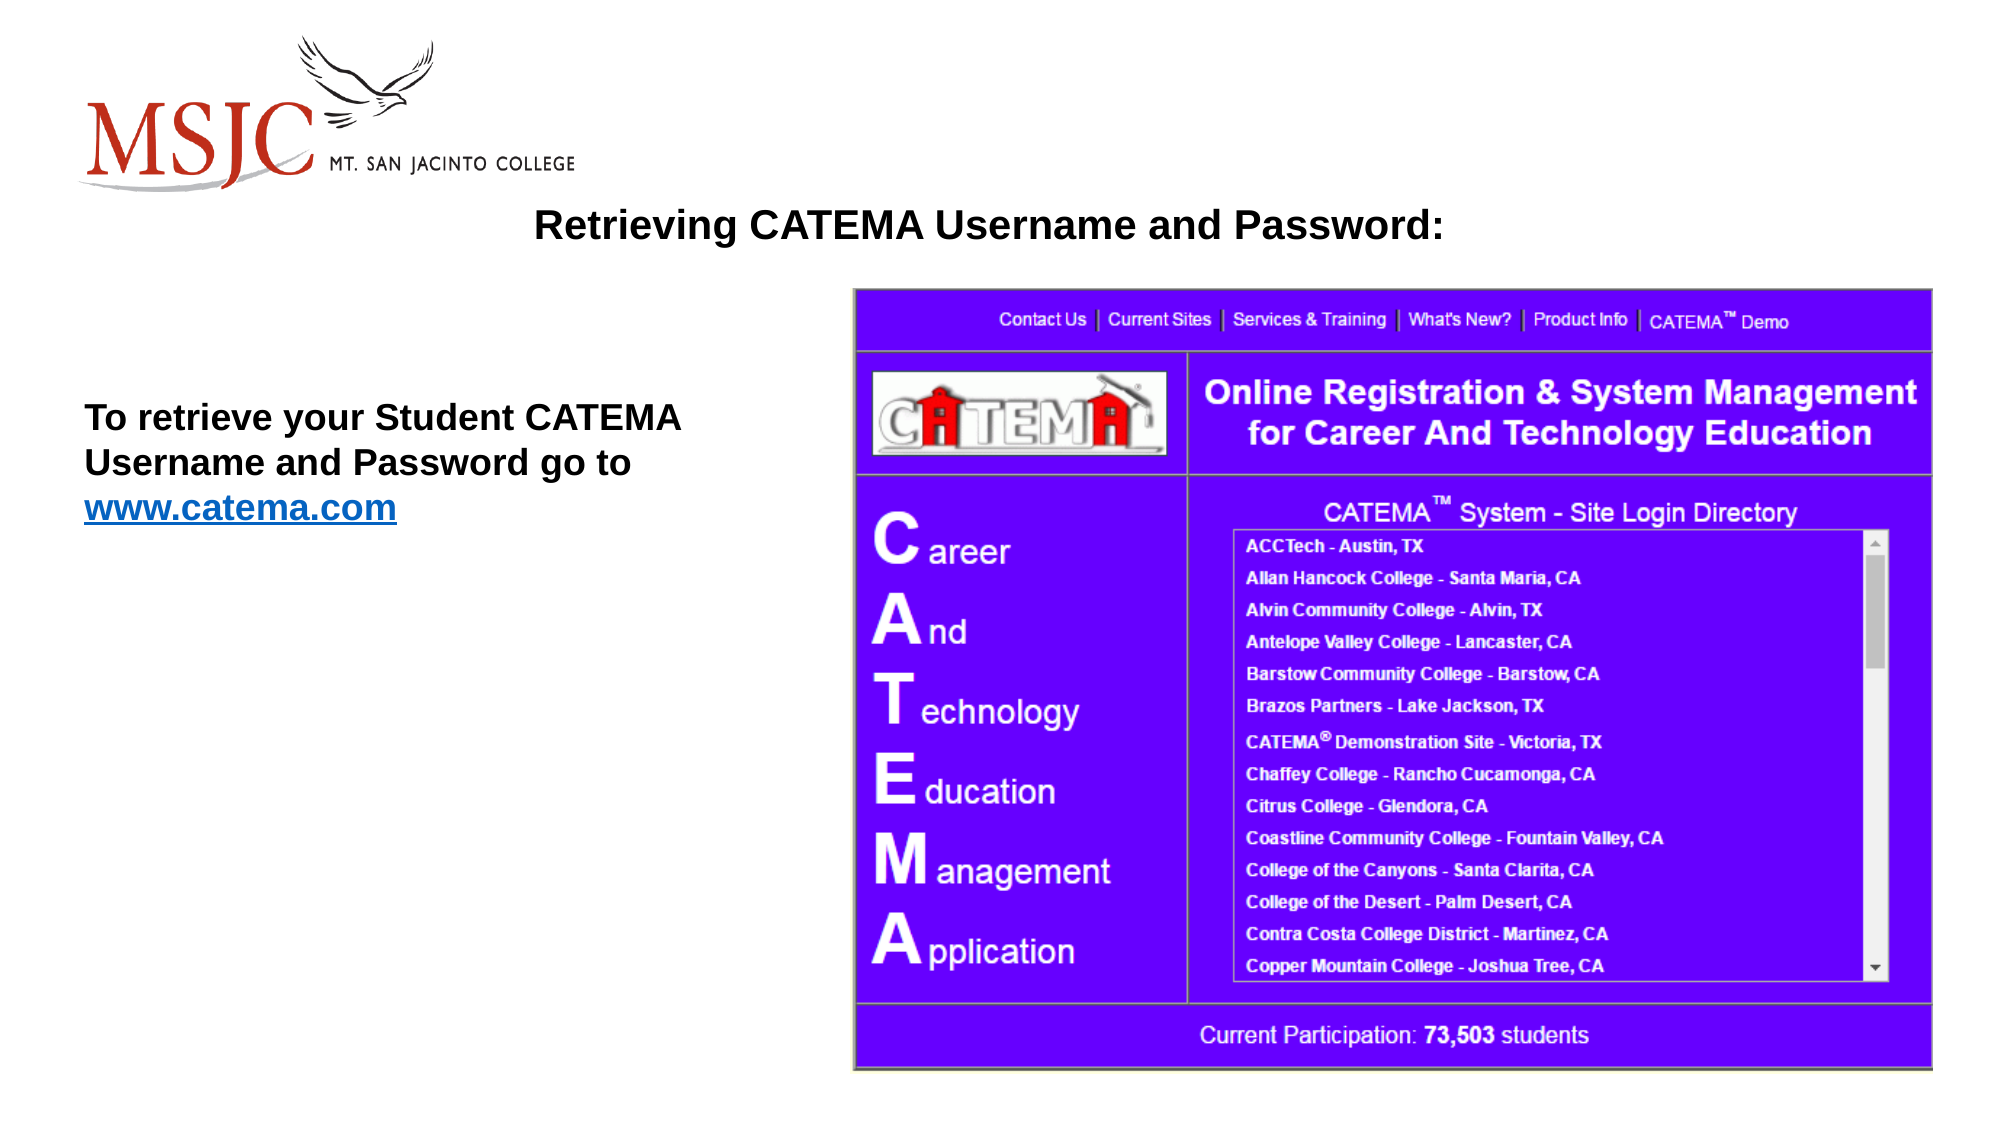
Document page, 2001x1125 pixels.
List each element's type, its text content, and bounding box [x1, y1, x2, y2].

text_box To retrieve your Student CATEMA Username and Password go to www.catema.com [69, 385, 722, 536]
title Retrieving CATEMA Username and Password: [164, 226, 1815, 277]
picture [850, 288, 1933, 1074]
picture [77, 35, 576, 192]
